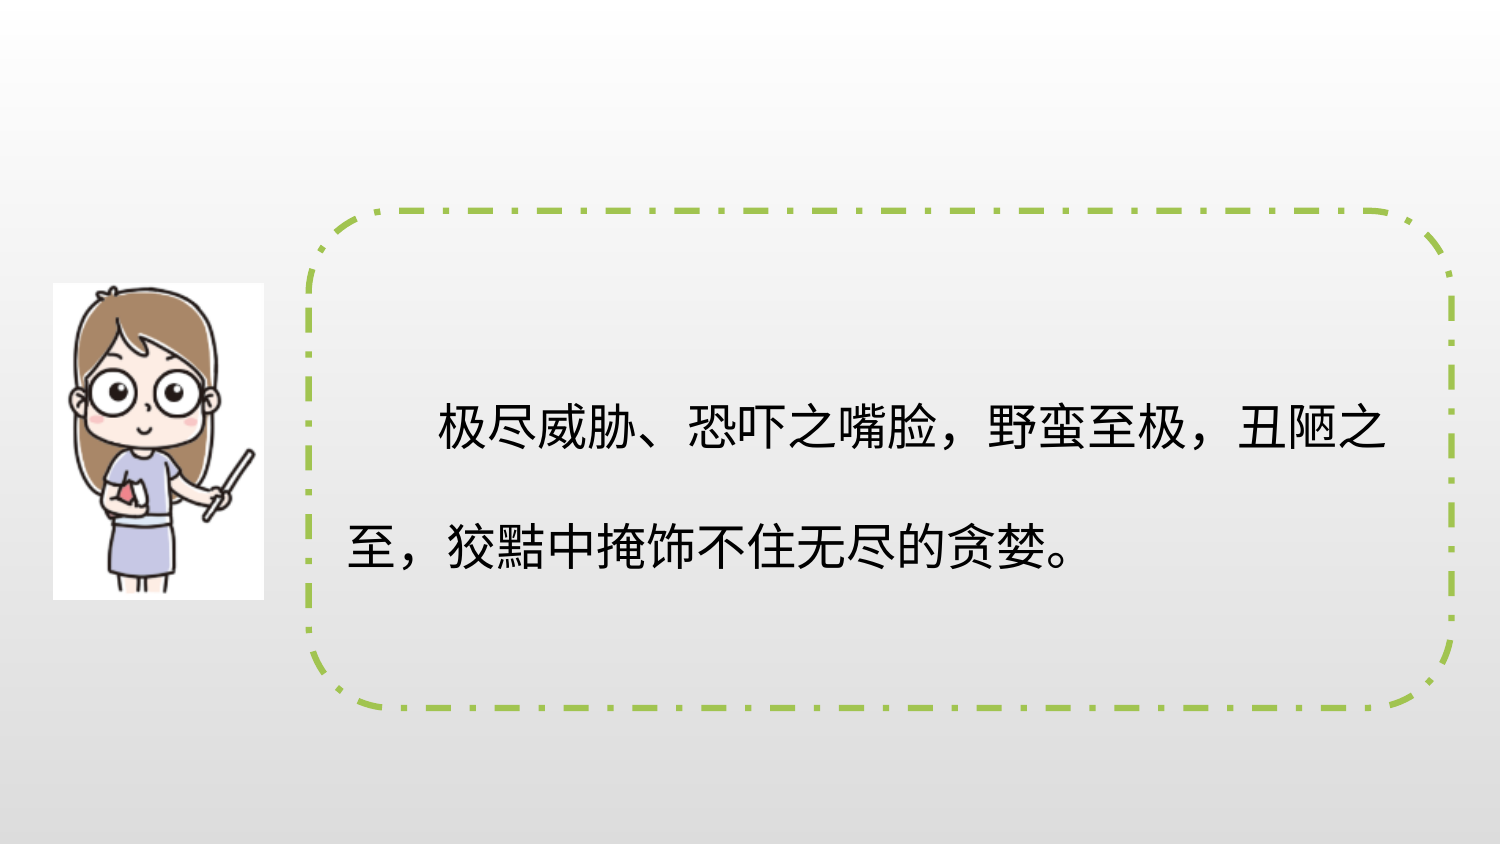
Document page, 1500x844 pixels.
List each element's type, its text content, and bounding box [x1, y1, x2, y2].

text_box 极尽威胁、恐吓之嘴脸，野蛮至极，丑陋之至，狡黠中掩饰不住无尽的贪婪。 [335, 330, 1425, 582]
picture [53, 283, 264, 600]
text_box [307, 209, 1453, 709]
